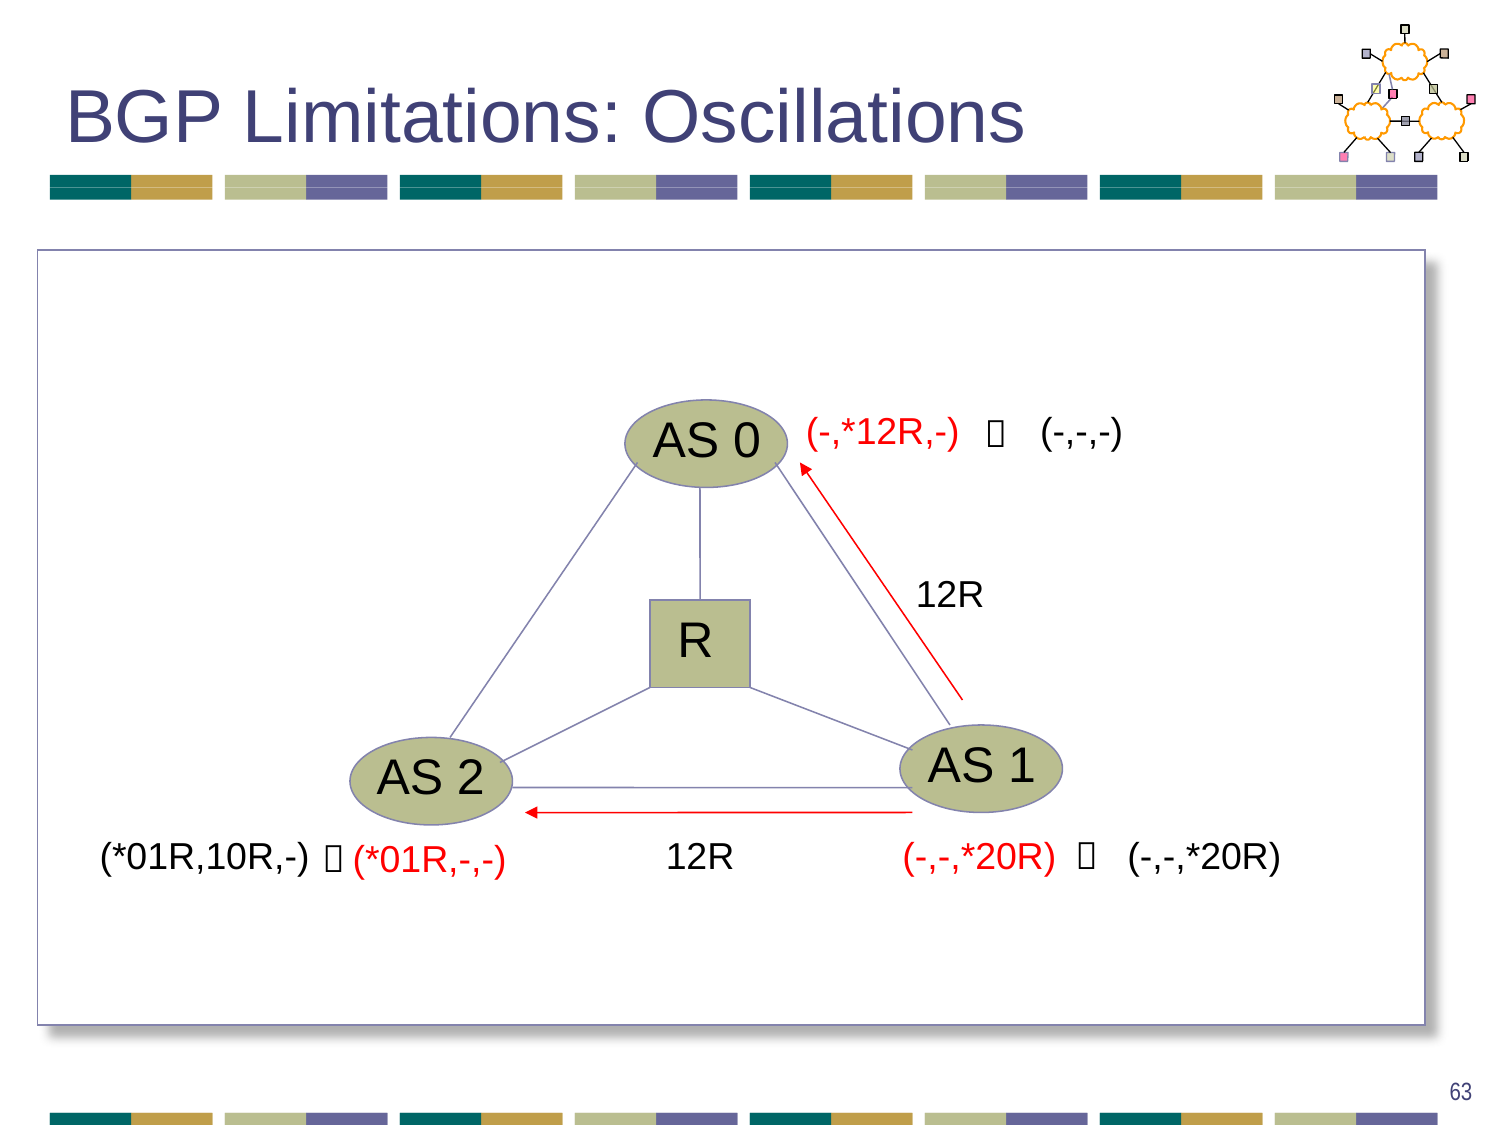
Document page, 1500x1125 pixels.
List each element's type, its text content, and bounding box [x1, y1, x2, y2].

title BGP Limitations: Oscillations [49, 62, 1388, 163]
text_box [924, 800, 1038, 813]
text_box AS 2 [361, 737, 500, 813]
text_box 12R [900, 562, 1000, 623]
text_box (-,-,*20R) [887, 824, 1060, 885]
text_box [500, 757, 513, 805]
text_box [799, 462, 963, 701]
text_box 12R [650, 824, 750, 885]
text_box [1051, 746, 1063, 792]
text_box [624, 420, 637, 467]
text_box [649, 475, 763, 488]
text_box R [662, 599, 729, 675]
text_box (-,*12R,-) [790, 399, 975, 460]
text_box AS 0 [637, 399, 776, 475]
text_box (-,-,*20R) [1112, 824, 1297, 885]
text_box [776, 421, 788, 467]
text_box  [307, 827, 360, 888]
text_box [650, 599, 750, 688]
text_box [899, 745, 912, 787]
text_box (*01R,-,-) [360, 827, 522, 888]
text_box  [969, 402, 1023, 462]
text_box [37, 249, 1425, 1025]
text_box [375, 813, 487, 825]
text_box AS 1 [912, 724, 1051, 800]
text_box [525, 806, 913, 819]
text_box  [1060, 824, 1112, 885]
text_box [349, 759, 361, 804]
text_box (*01R,10R,-) [84, 824, 325, 885]
slide_number 63 [1174, 1037, 1488, 1113]
text_box (-,-,-) [1025, 399, 1139, 460]
